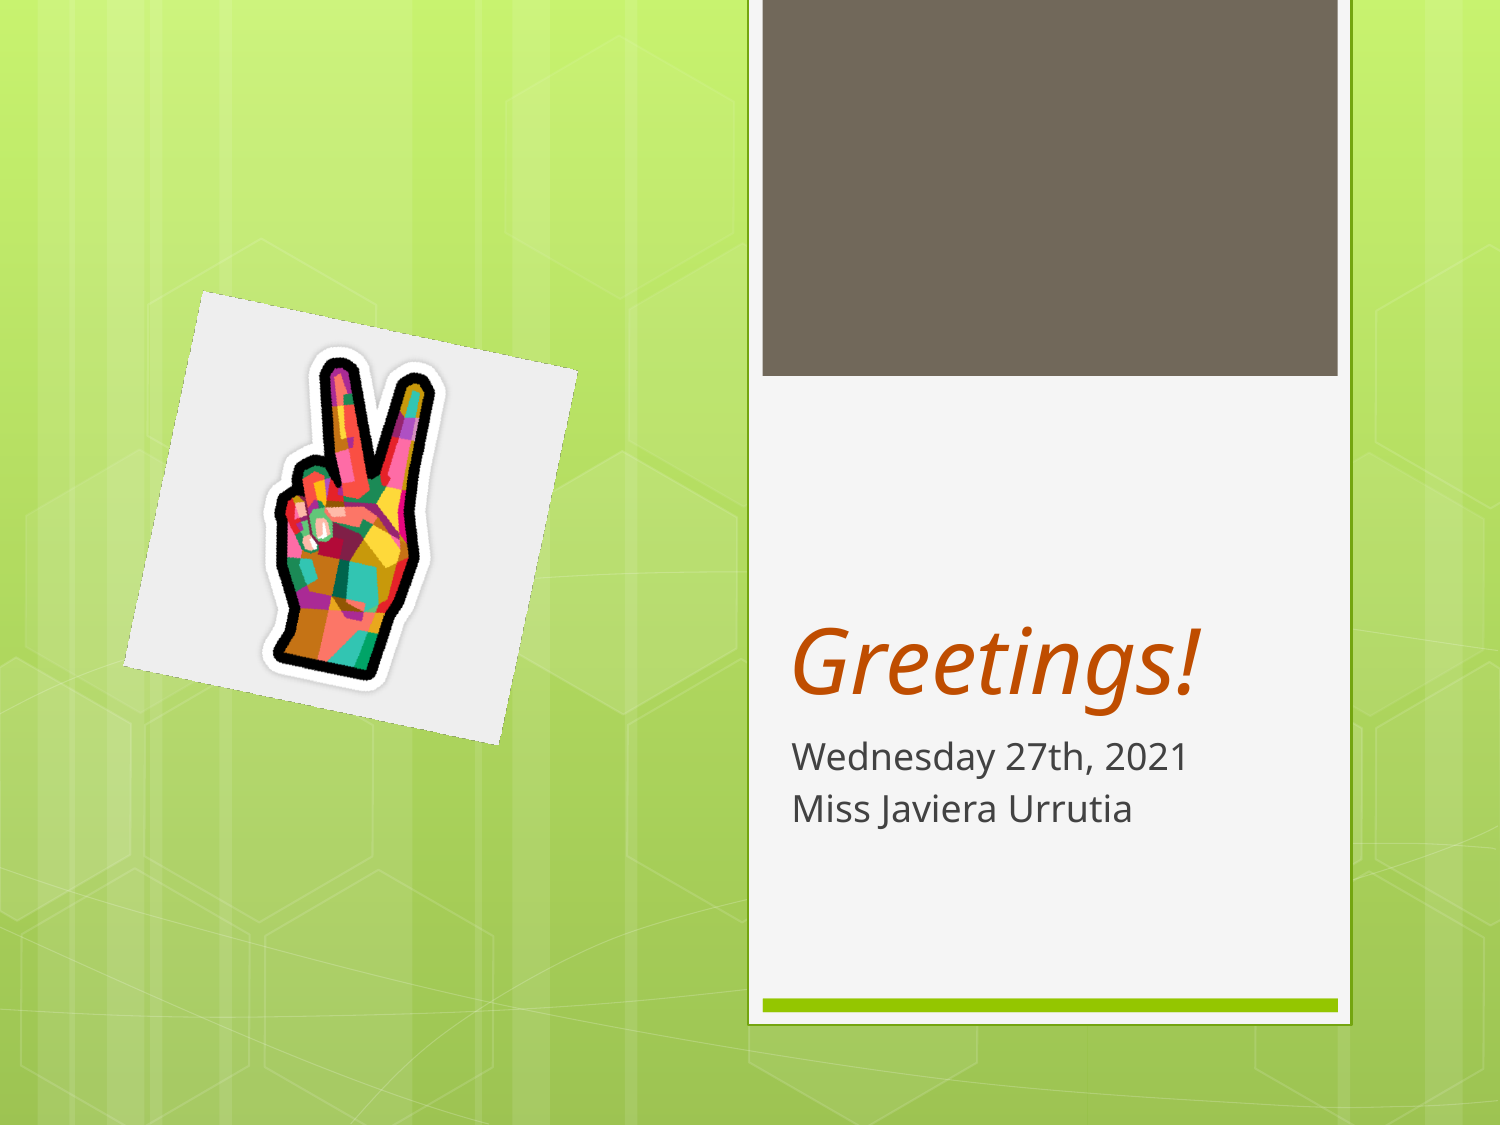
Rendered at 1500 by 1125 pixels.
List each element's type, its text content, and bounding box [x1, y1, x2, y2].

subtitle Wednesday 27th, 2021 Miss Javiera Urrutia [776, 725, 1320, 933]
picture [123, 291, 578, 745]
title Greetings! [773, 441, 1318, 721]
